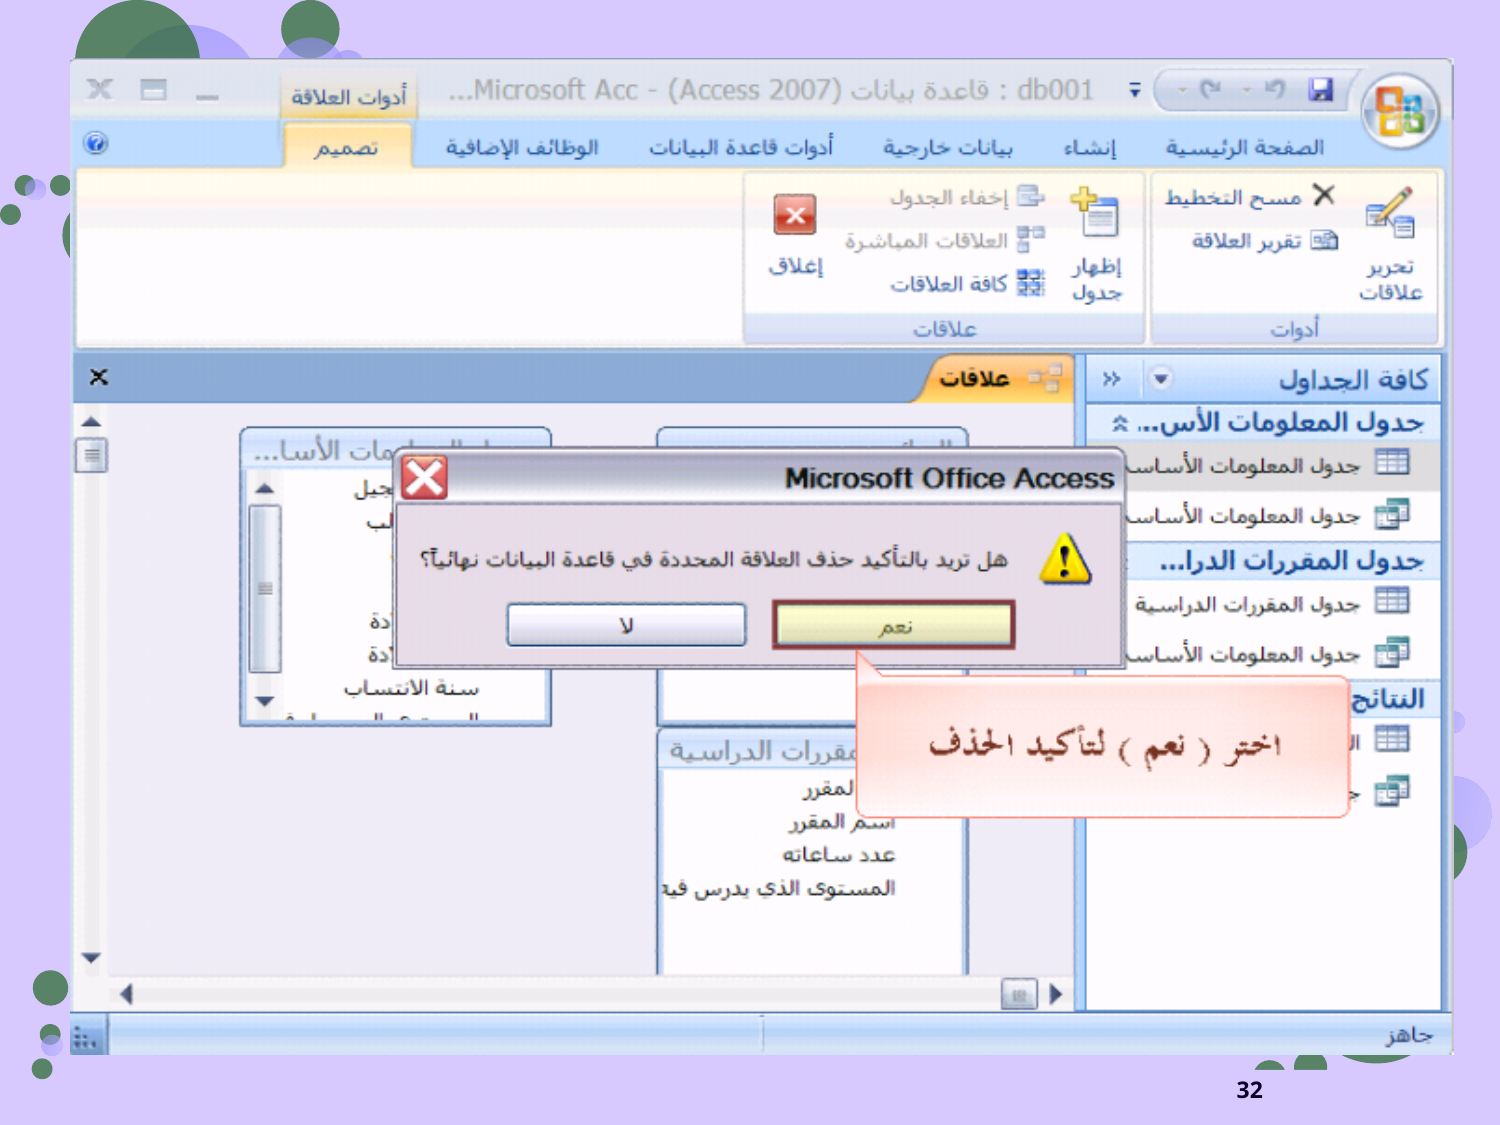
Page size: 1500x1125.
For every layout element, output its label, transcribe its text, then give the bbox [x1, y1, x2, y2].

picture [68, 56, 1455, 1057]
slide_number 32 [1074, 1069, 1425, 1113]
